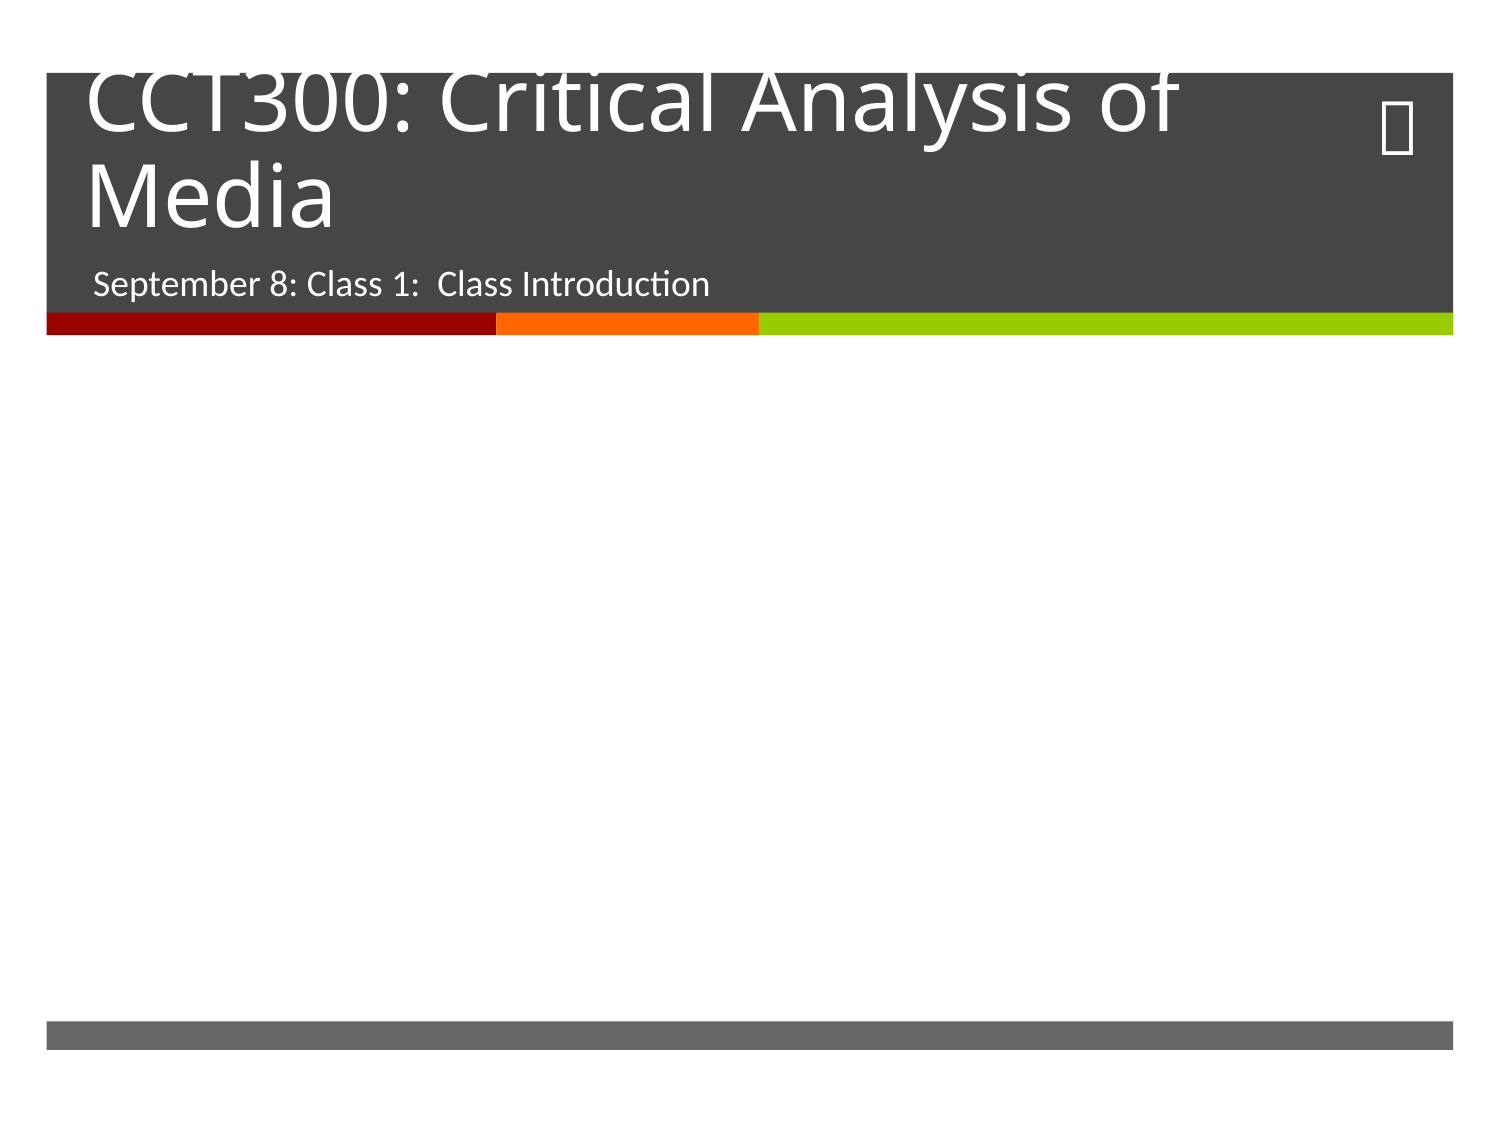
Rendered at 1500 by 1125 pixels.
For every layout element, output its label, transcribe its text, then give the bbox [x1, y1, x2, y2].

title CCT300: Critical Analysis of Media [69, 73, 1351, 253]
subtitle September 8: Class 1: Class Introduction [78, 251, 1351, 331]
